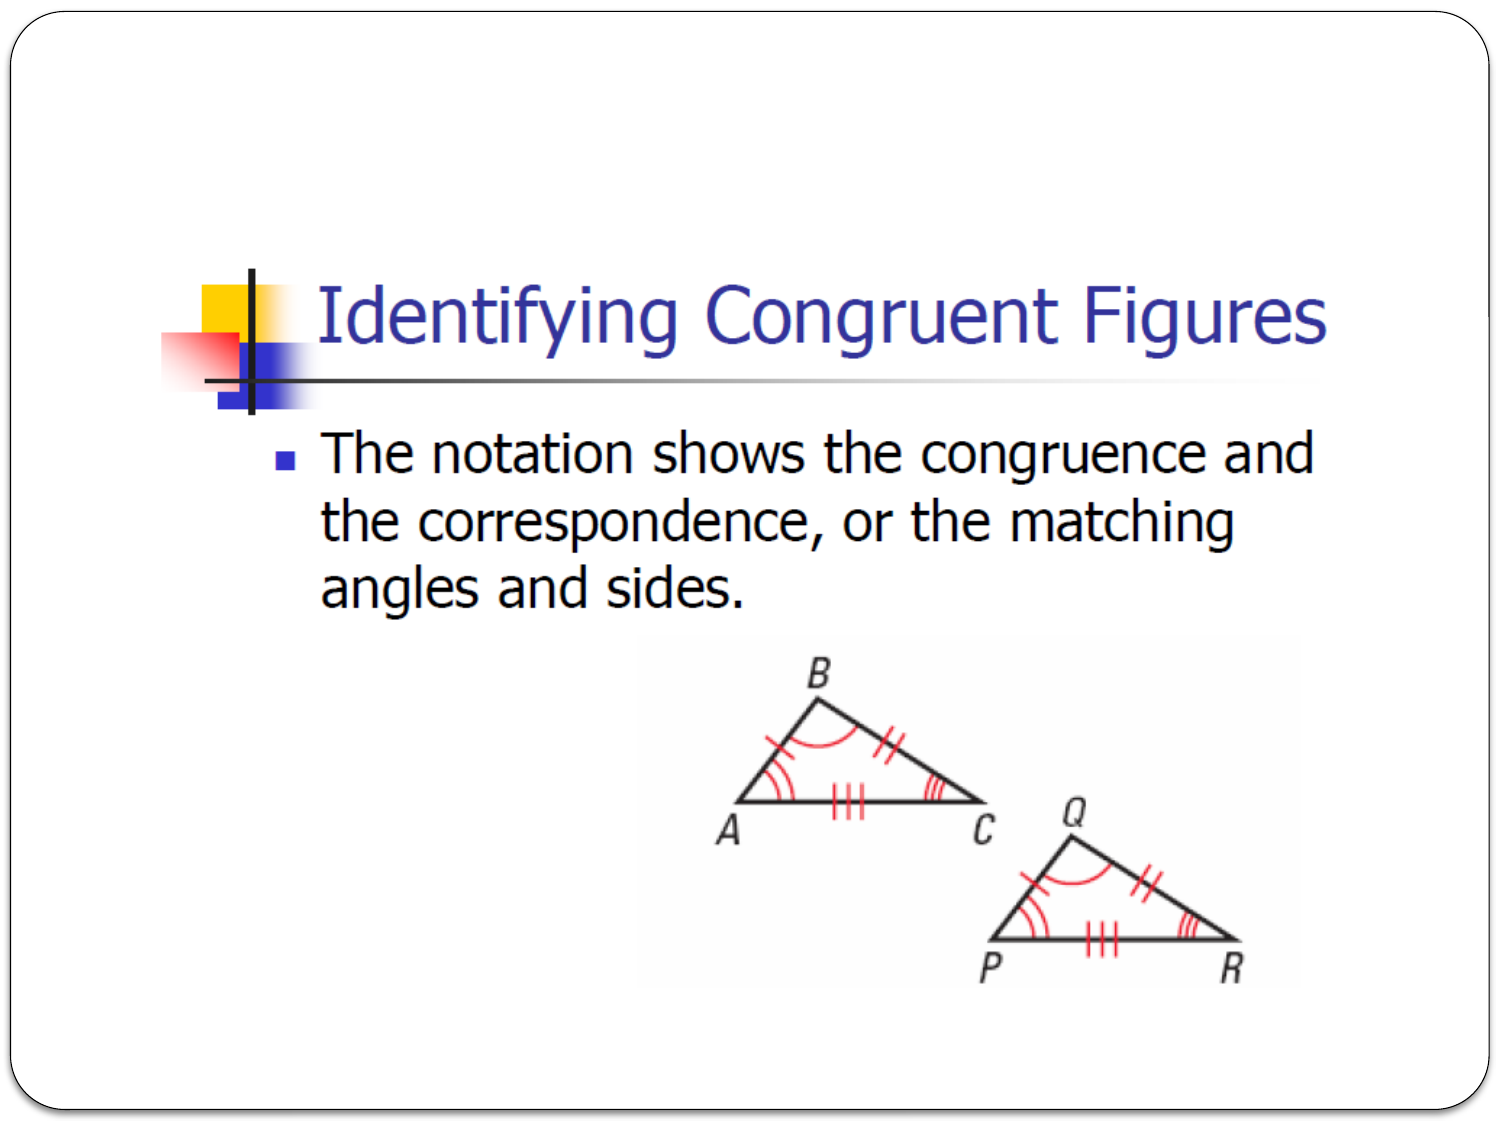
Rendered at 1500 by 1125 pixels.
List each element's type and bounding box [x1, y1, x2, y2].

list [160, 237, 1415, 988]
